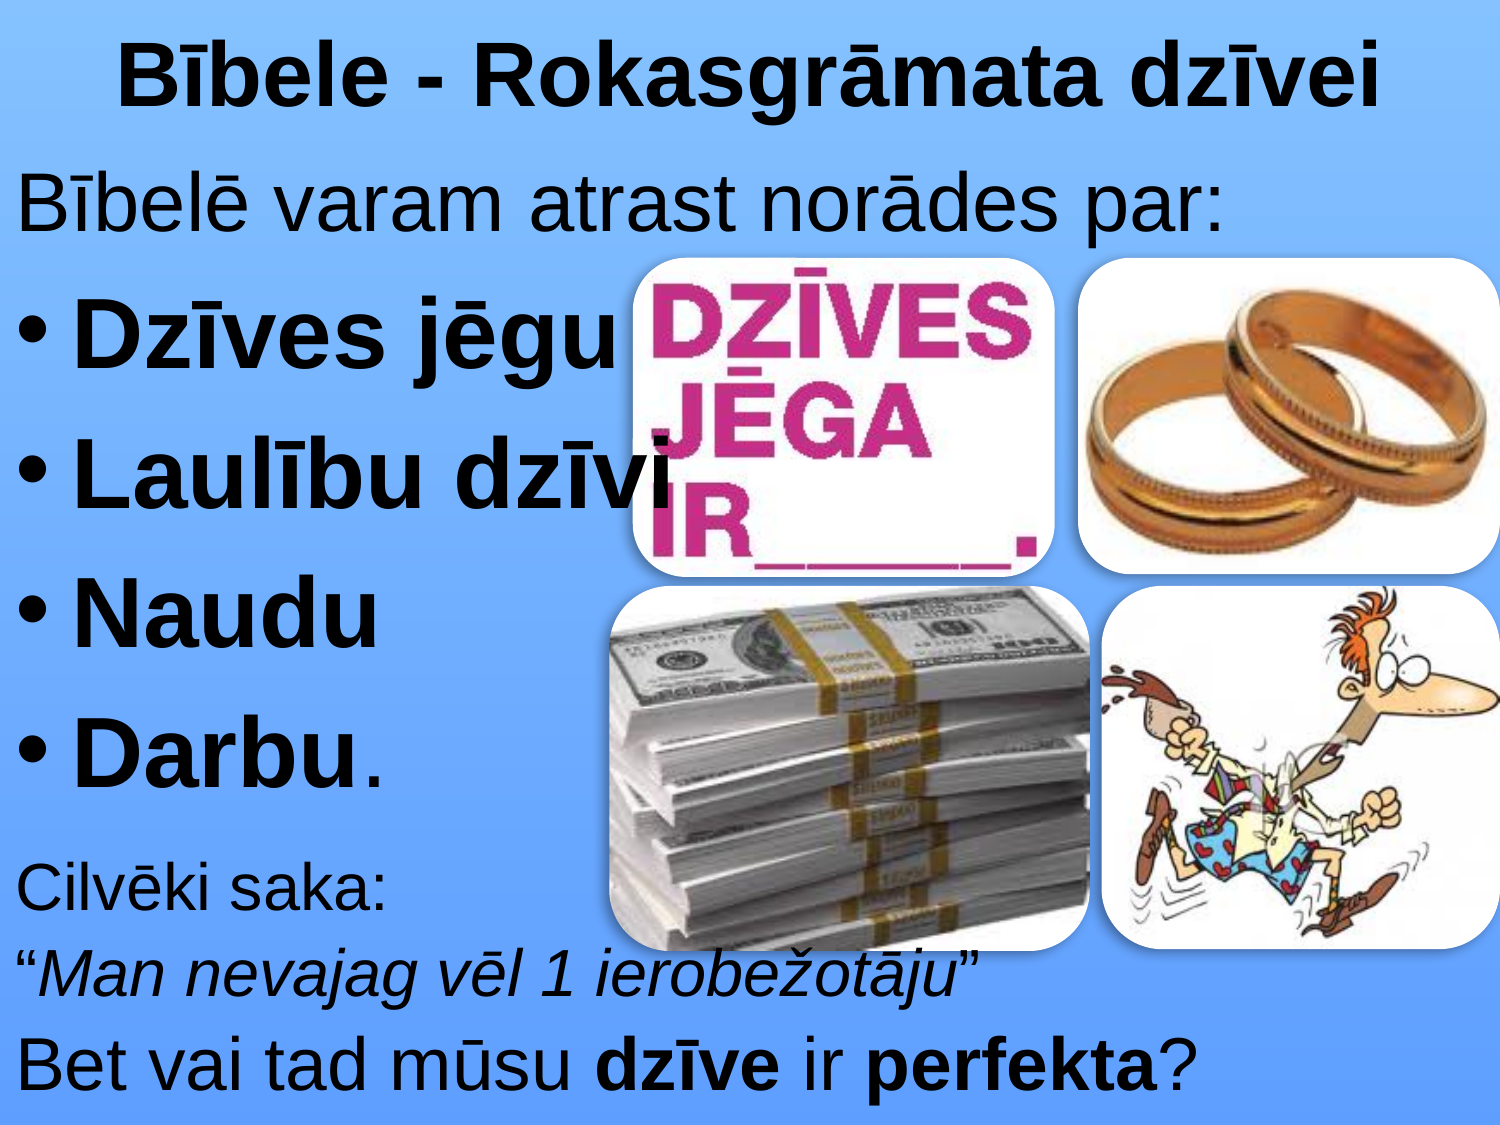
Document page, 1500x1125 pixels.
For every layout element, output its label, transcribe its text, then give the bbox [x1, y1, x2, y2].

picture [609, 585, 1091, 952]
list Bībelē varam atrast norādes par: Dzīves jēgu Laulību dzīvi Naudu Darbu. Cilvēki saka: “Man nevajag vēl 1 ierobežotāju” Bet vai tad mūsu dzīve ir perfekta? [0, 140, 1419, 1067]
picture [632, 257, 1055, 578]
picture [1077, 257, 1500, 575]
title Bībele - Rokasgrāmata dzīvei [0, 0, 1500, 141]
picture [1101, 585, 1500, 950]
